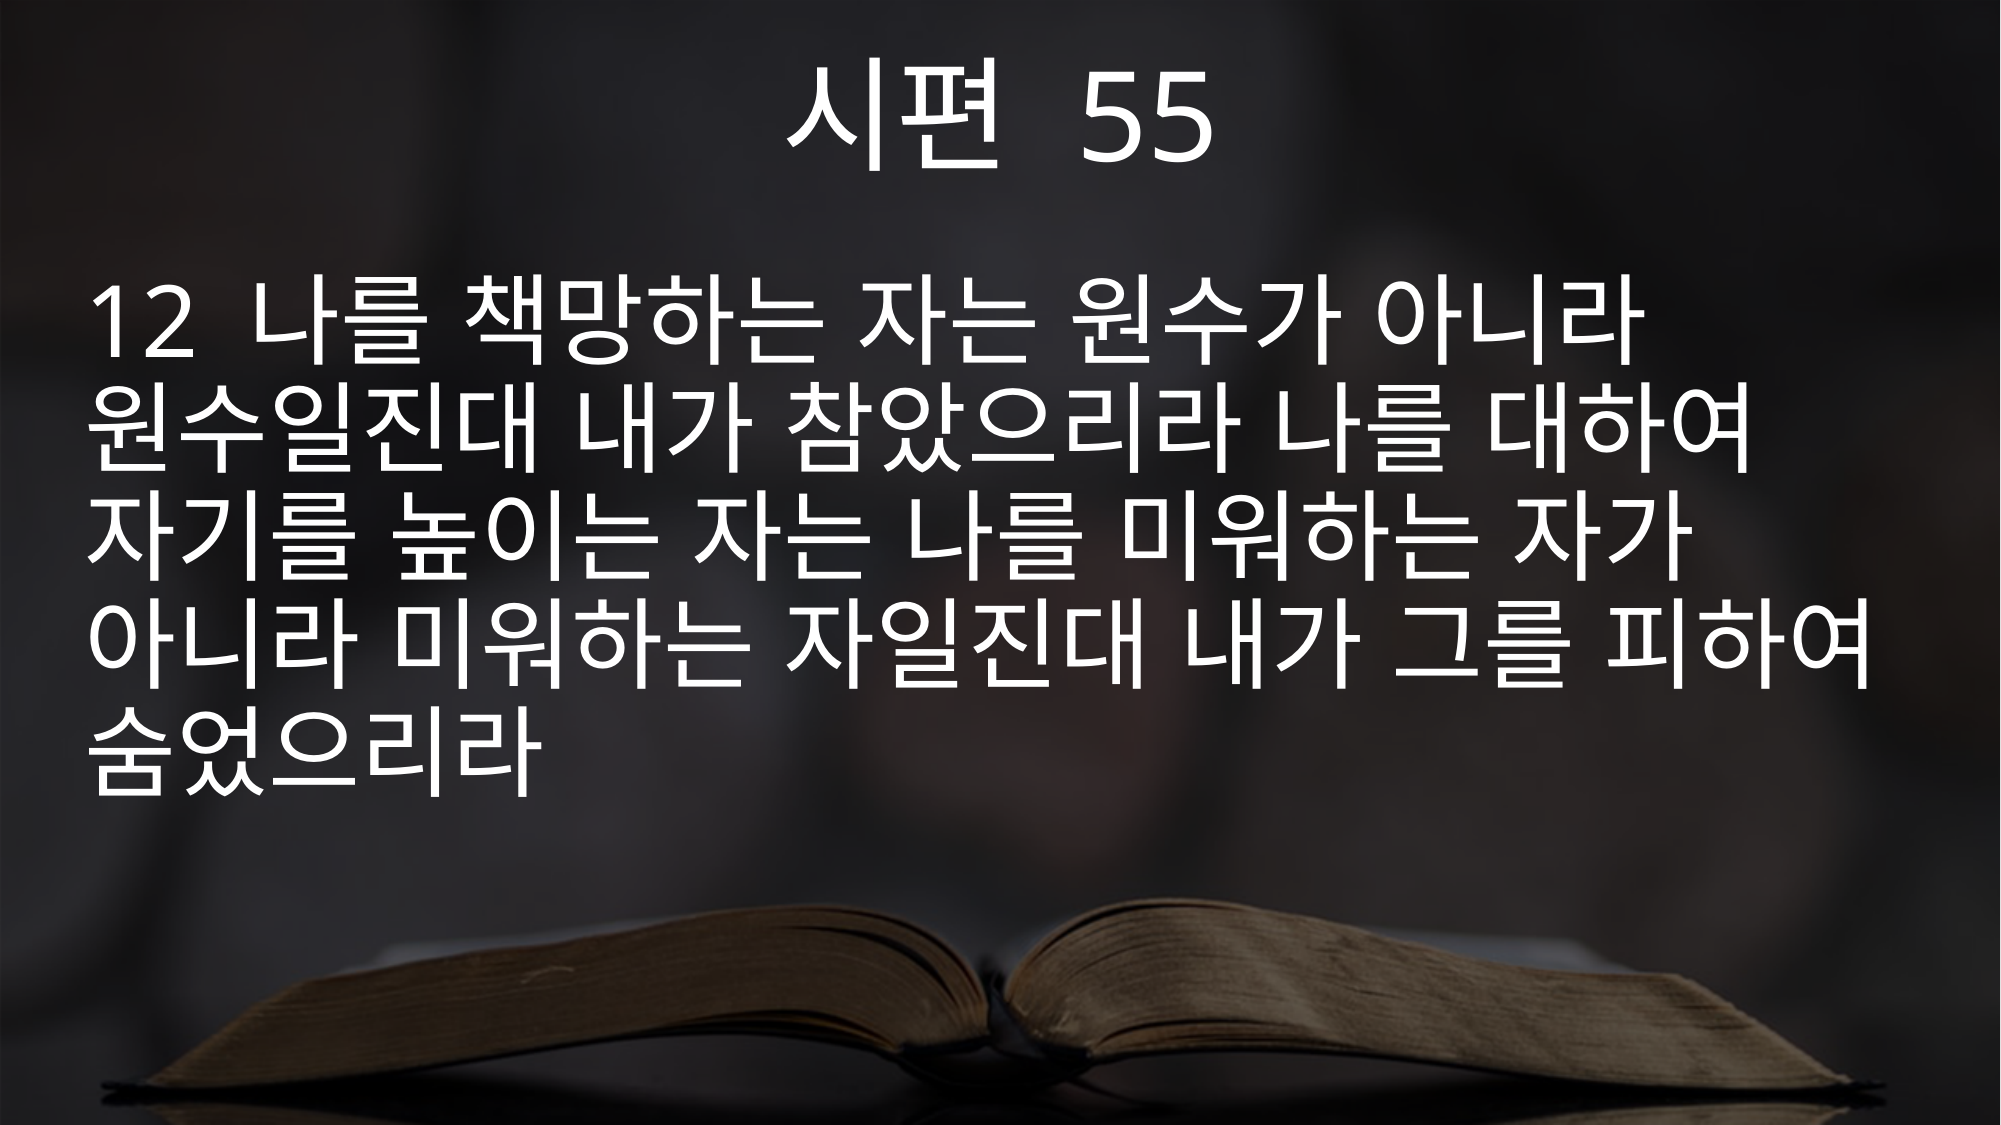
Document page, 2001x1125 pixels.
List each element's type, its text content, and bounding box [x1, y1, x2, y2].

footer 시편 55 [0, 32, 2000, 192]
picture [0, 0, 2001, 1125]
list 12 나를 책망하는 자는 원수가 아니라 원수일진대 내가 참았으리라 나를 대하여 자기를 높이는 자는 나를 미워하는 자가 아니라 미워하는 자일진대 내가 그를 피하여 숨었으리라 [69, 263, 1953, 423]
